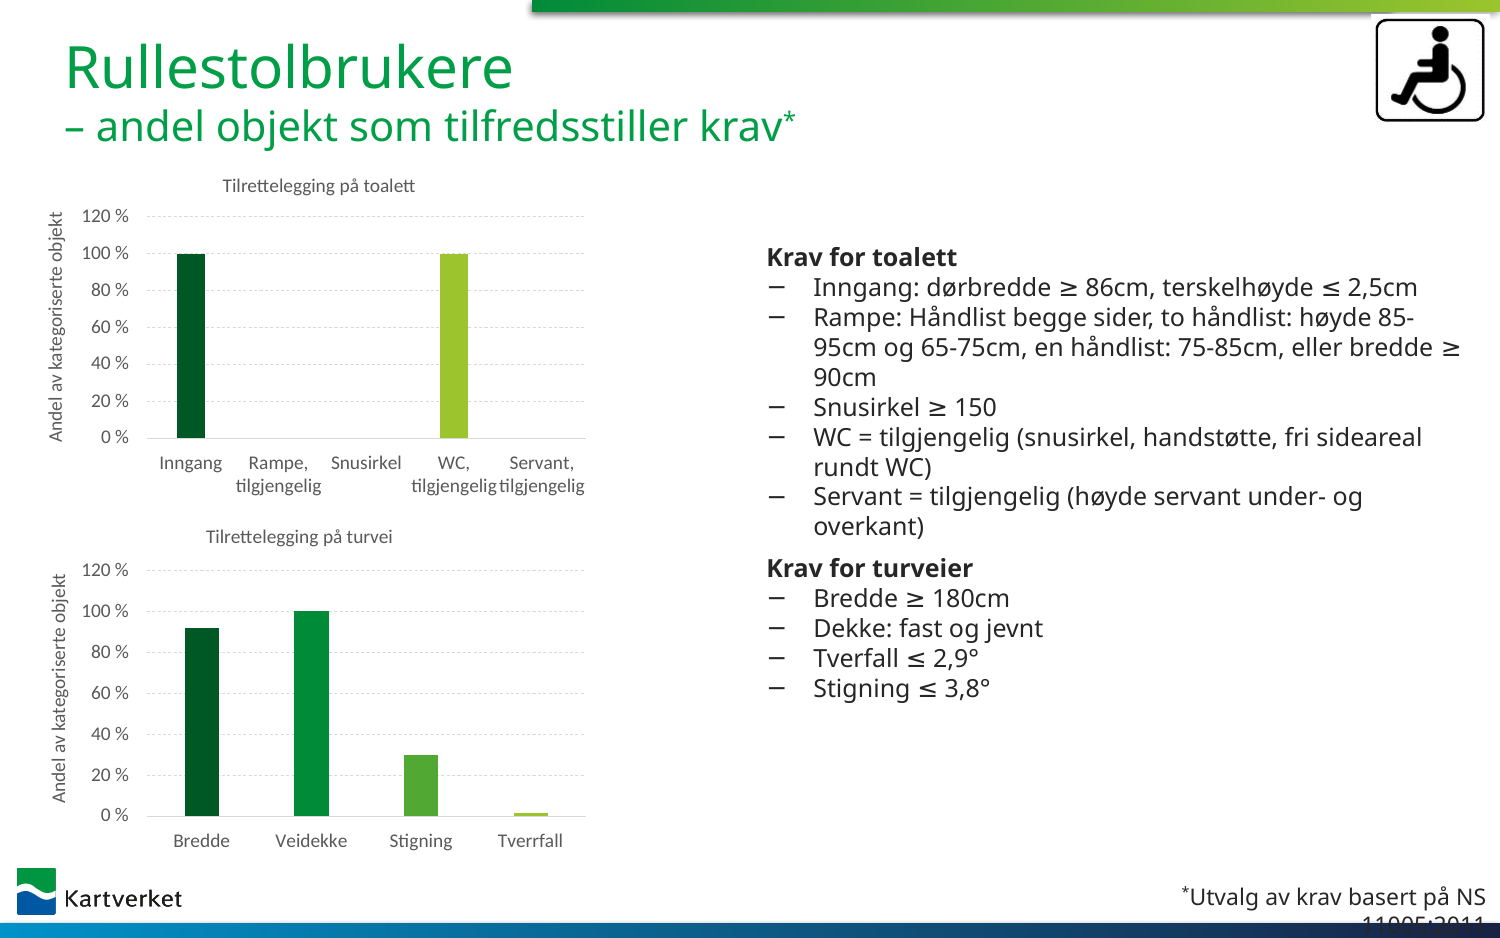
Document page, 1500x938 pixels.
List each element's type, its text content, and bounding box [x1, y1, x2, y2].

picture [41, 520, 597, 859]
text_box Krav for toalett Inngang: dørbredde ≥ 86cm, terskelhøyde ≤ 2,5cm Rampe: Håndlist begge sider, to håndlist: høyde 85-95cm og 65-75cm, en håndlist: 75-85cm, eller bredde ≥ 90cm Snusirkel ≥ 150 WC = tilgjengelig (snusirkel, handstøtte, fri sideareal rundt WC) Servant = tilgjengelig (høyde servant under- og overkant) [751, 234, 1483, 545]
text_box Rullestolbrukere – andel objekt som tilfredsstiller krav* [49, 14, 1431, 158]
picture [41, 166, 598, 505]
text_box Krav for turveier Bredde ≥ 180cm Dekke: fast og jevnt Tverfall ≤ 2,9° Stigning ≤ 3,8° [751, 545, 1483, 710]
picture [1371, 13, 1491, 127]
text_box *Utvalg av krav basert på NS 11005:2011 [1068, 873, 1500, 938]
